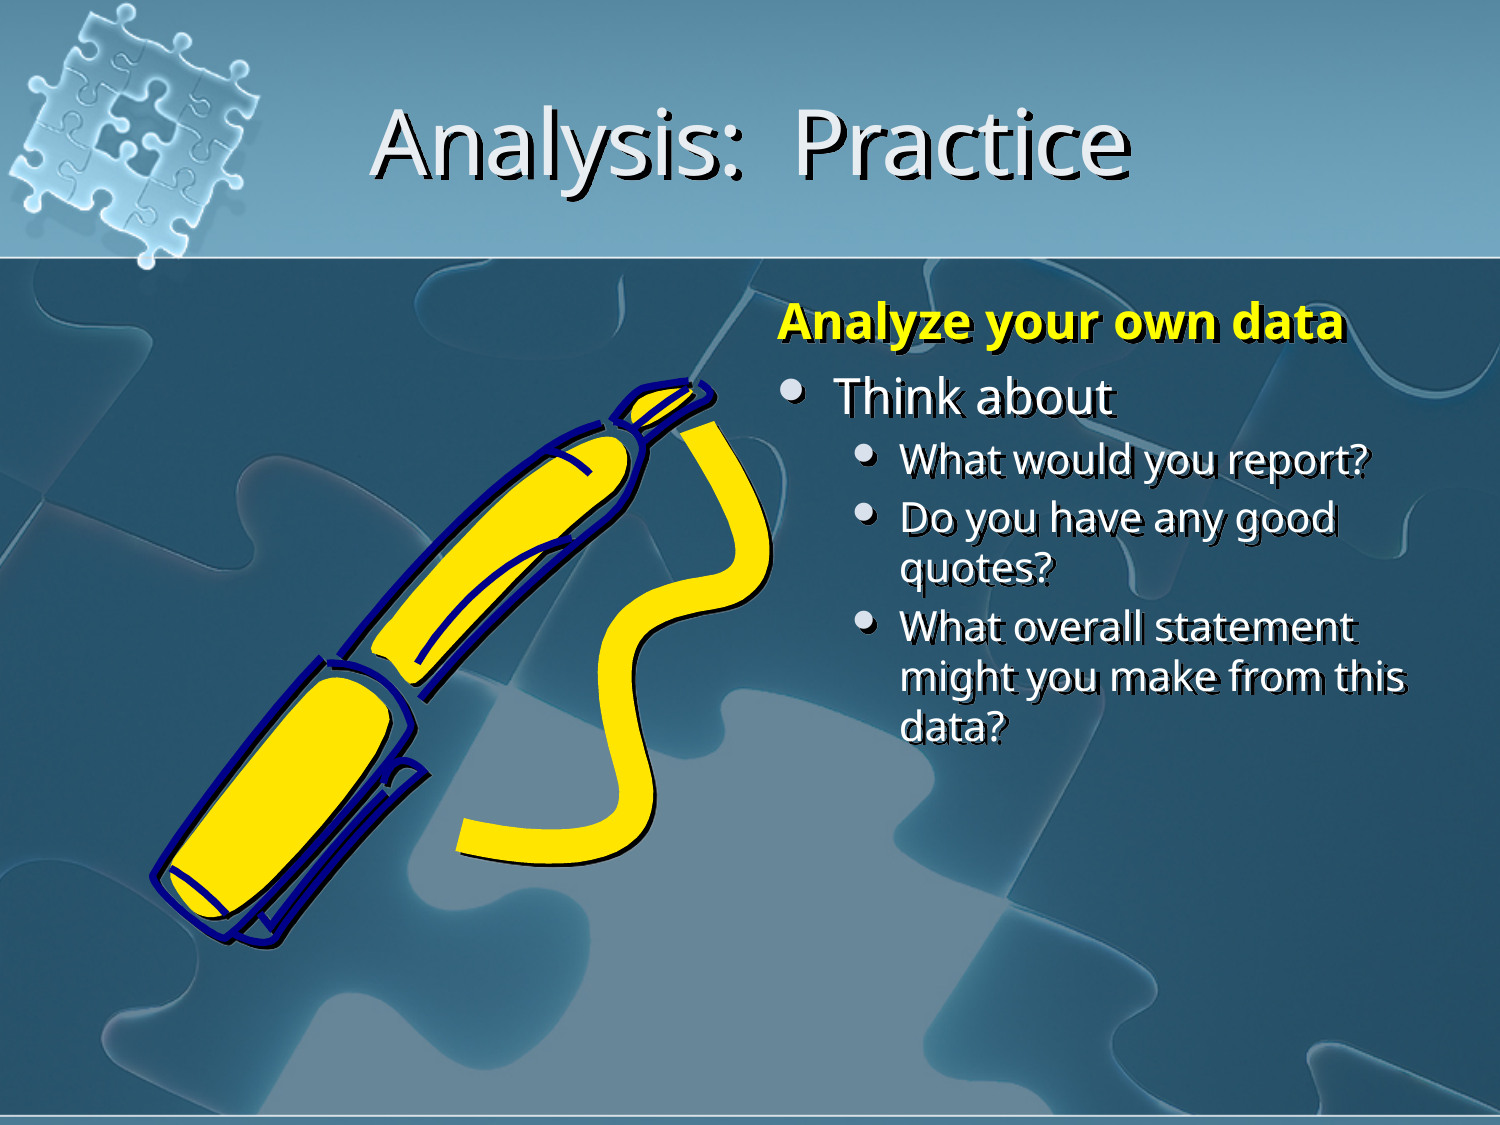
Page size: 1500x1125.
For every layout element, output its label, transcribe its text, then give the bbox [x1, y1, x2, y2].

title Analysis: Practice [74, 44, 1426, 233]
picture [0, 0, 1500, 1125]
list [281, 314, 699, 1046]
list Analyze your own data [761, 251, 1426, 356]
list Think about What would you report? Do you have any good quotes? What overall statement might you make from this data? [761, 356, 1426, 1006]
